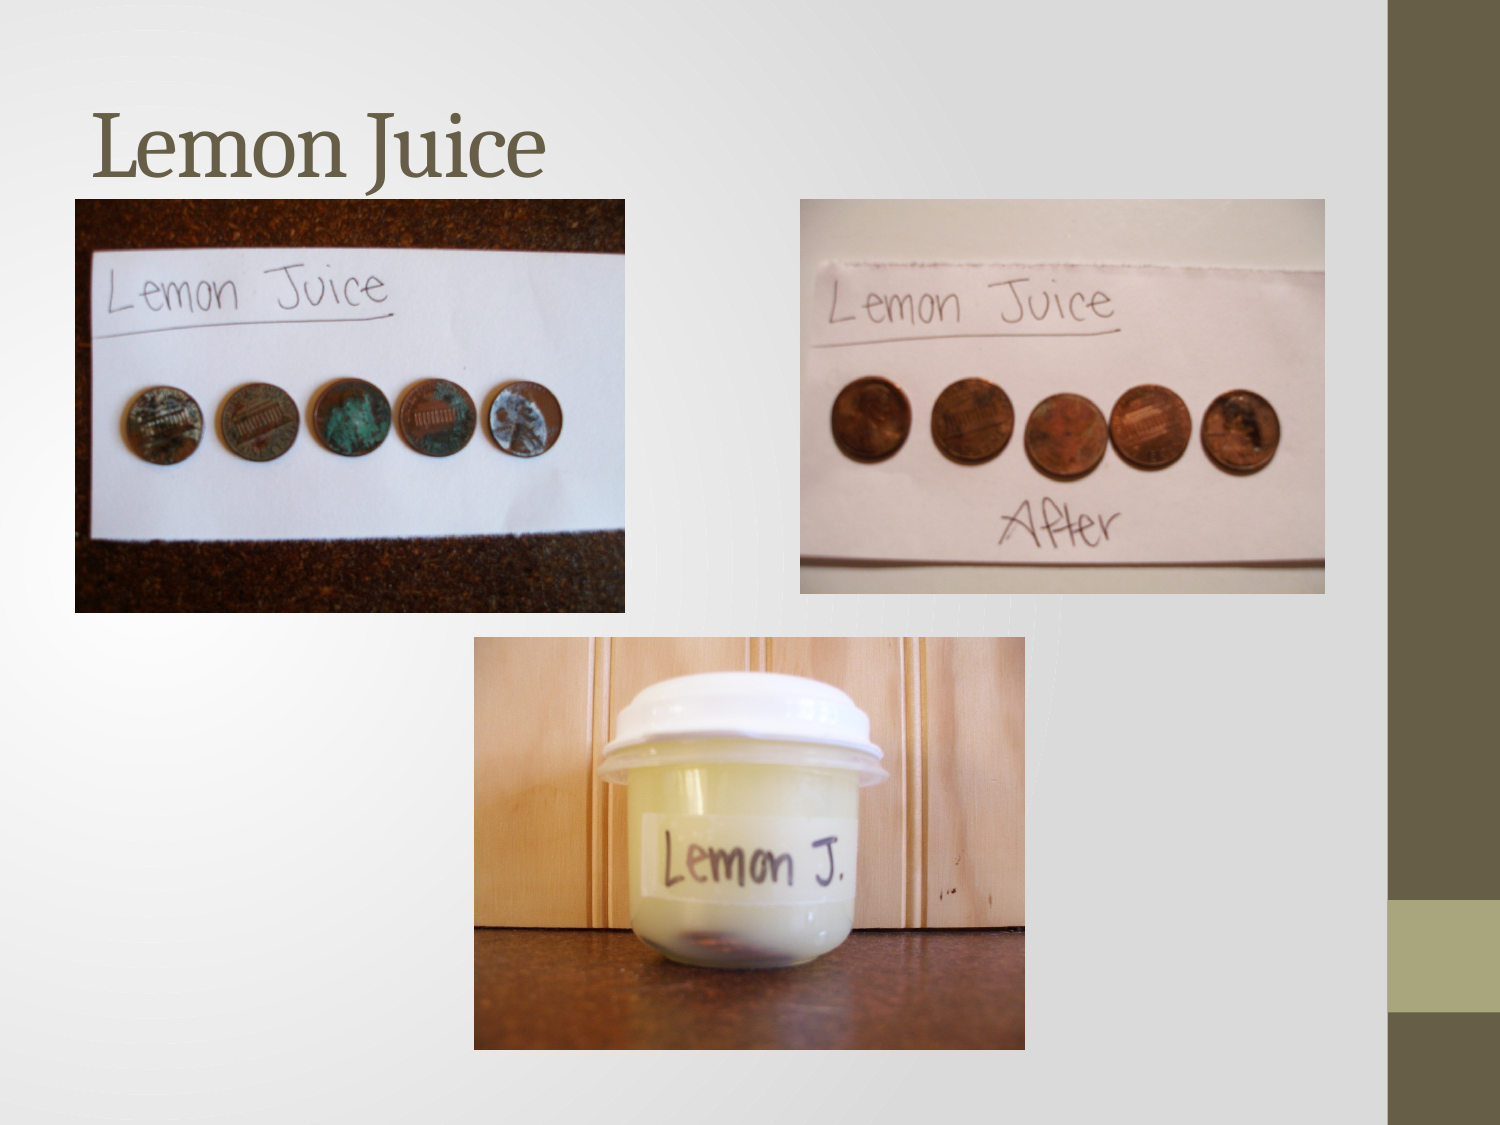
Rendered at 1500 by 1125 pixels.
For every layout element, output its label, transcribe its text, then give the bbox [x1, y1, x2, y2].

picture [74, 199, 626, 613]
title Lemon Juice [75, 45, 1325, 233]
picture [799, 199, 1326, 595]
picture [474, 636, 1026, 1051]
